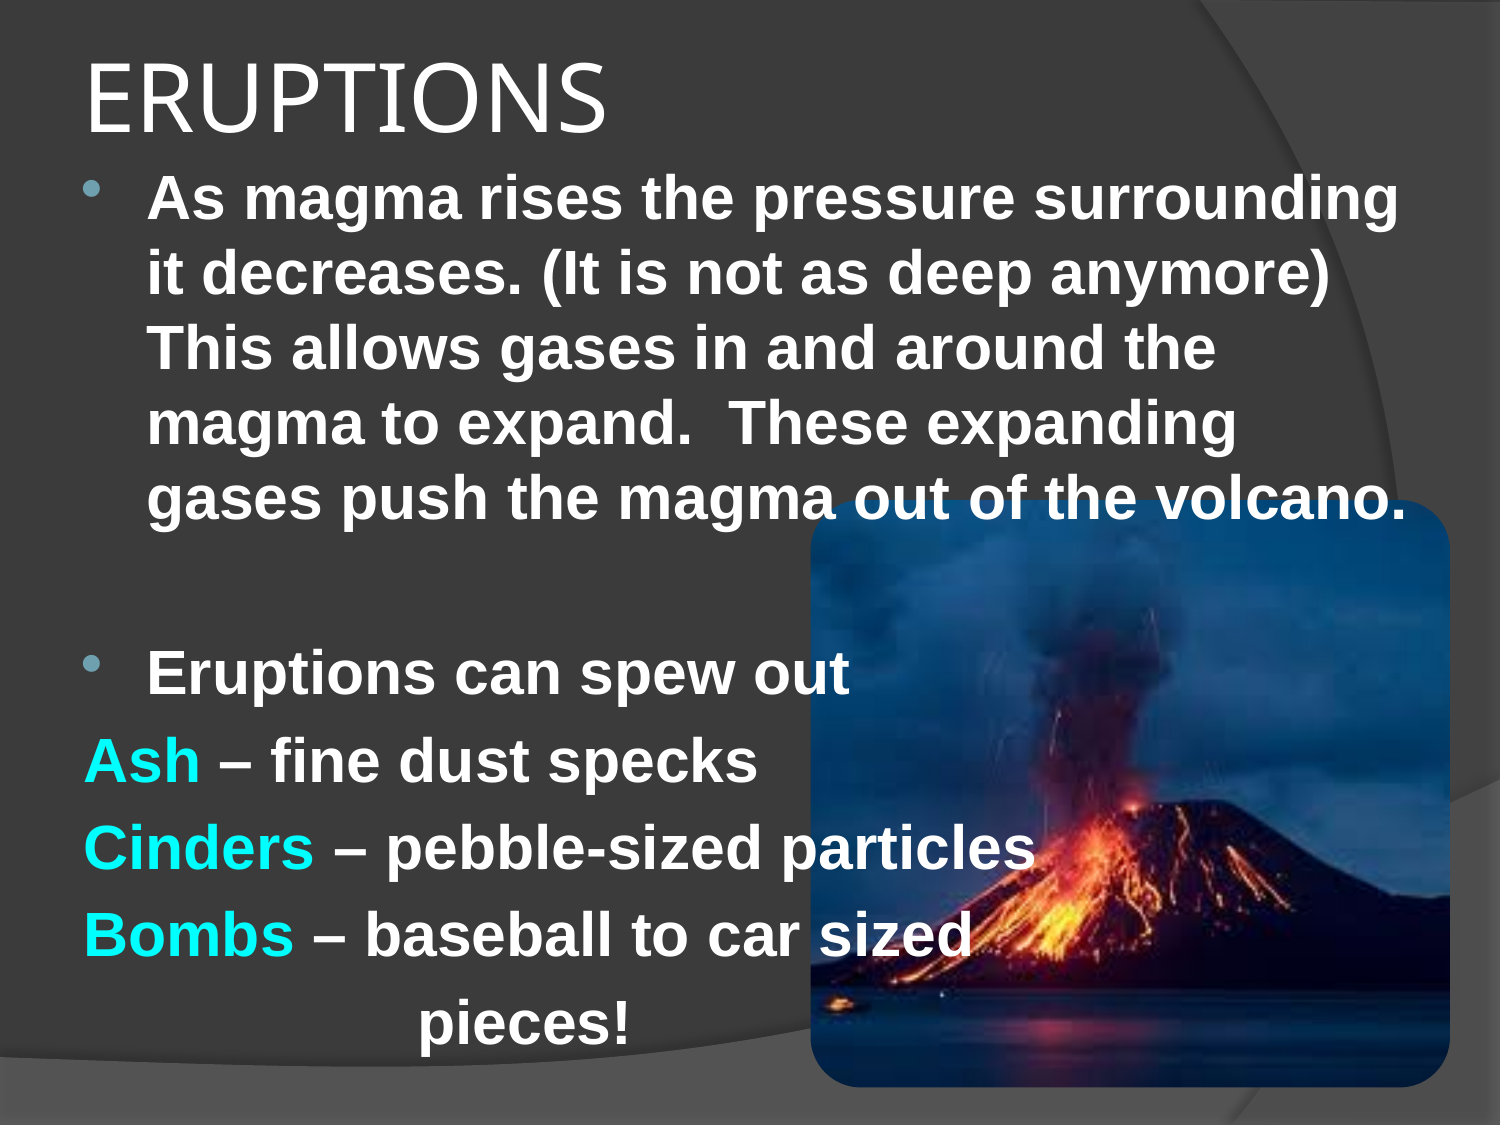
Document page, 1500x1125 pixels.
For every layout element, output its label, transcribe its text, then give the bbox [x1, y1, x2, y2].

list As magma rises the pressure surrounding it decreases. (It is not as deep anymore) This allows gases in and around the magma to expand. These expanding gases push the magma out of the volcano. Eruptions can spew out Ash – fine dust specks Cinders – pebble-sized particles Bombs – baseball to car sized pieces! [62, 149, 1425, 1125]
picture [810, 499, 1451, 1088]
title ERUPTIONS [75, 0, 1300, 149]
